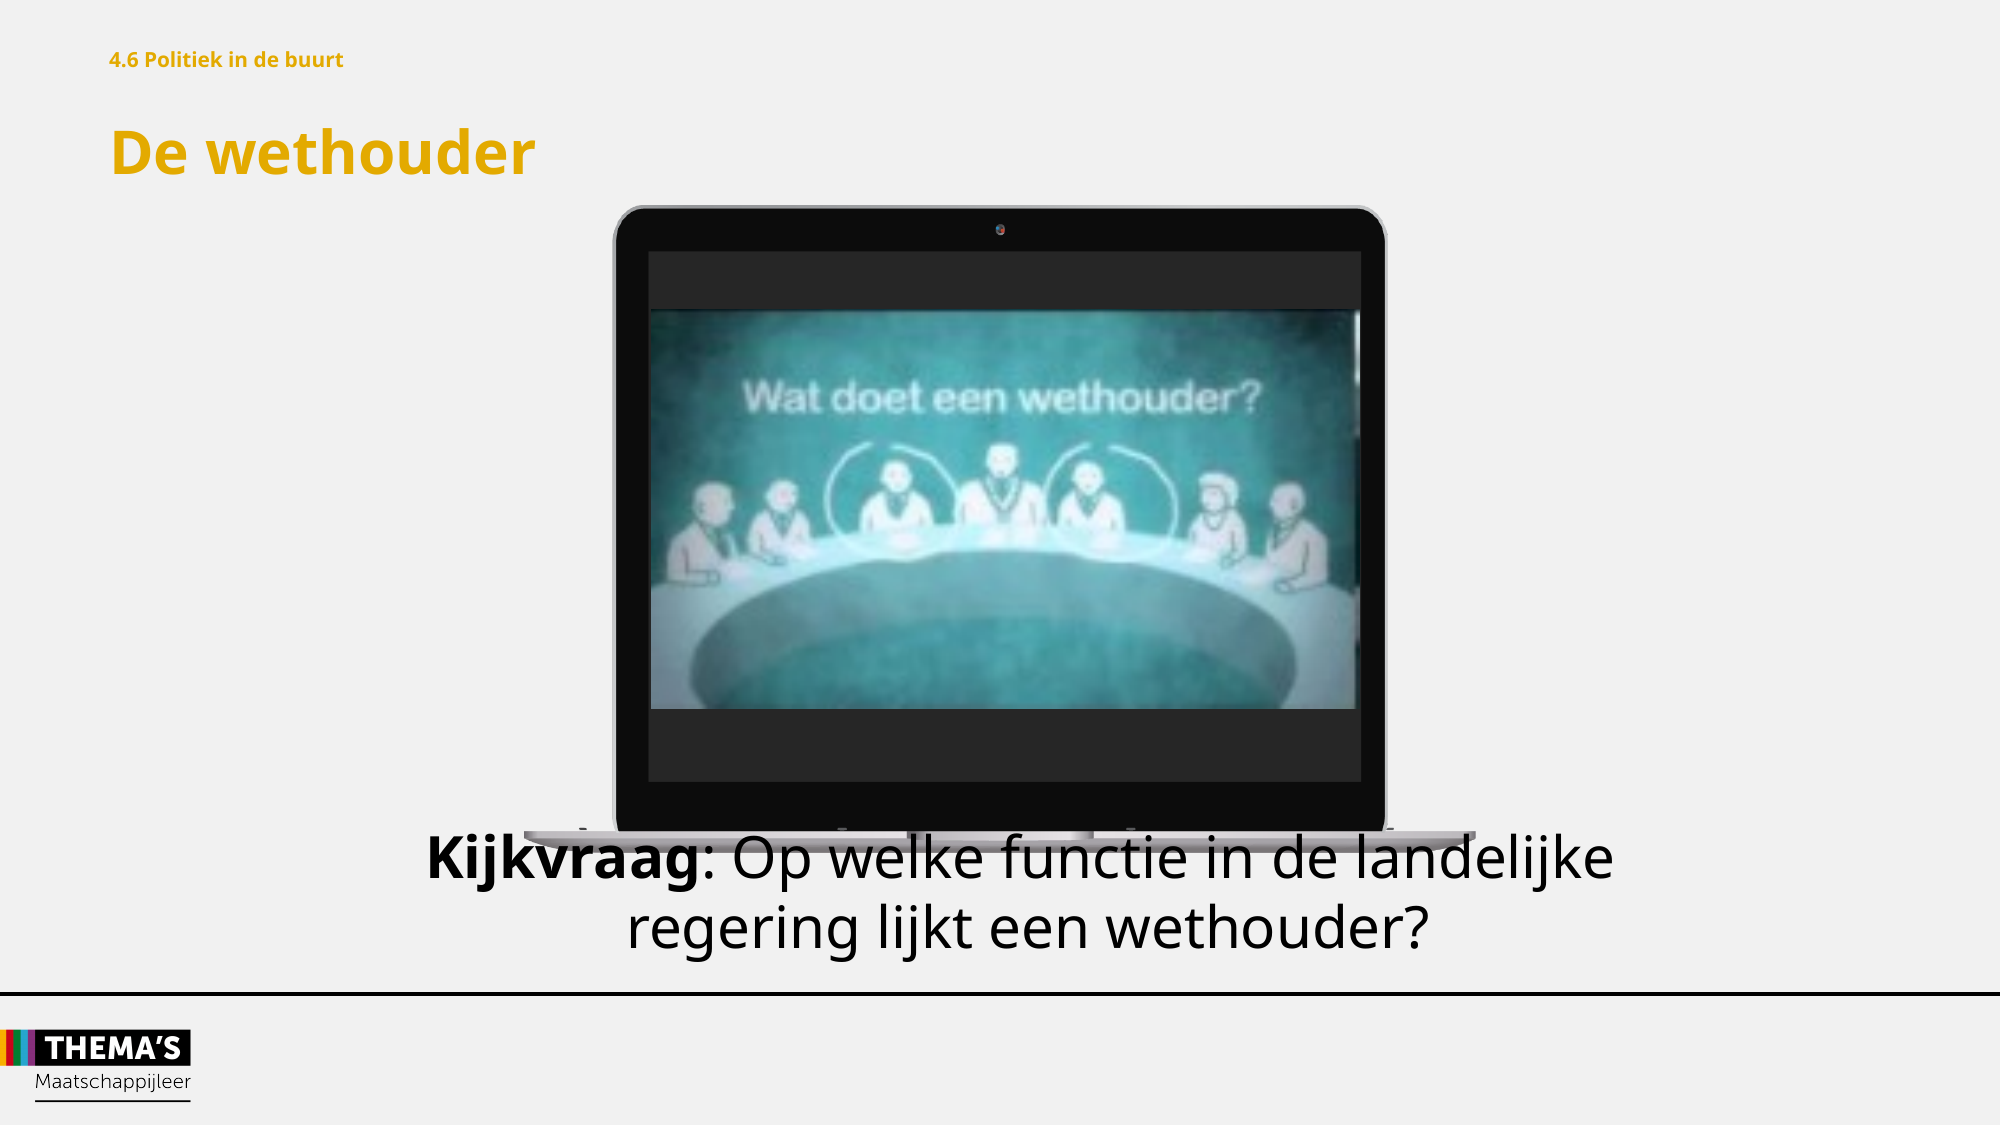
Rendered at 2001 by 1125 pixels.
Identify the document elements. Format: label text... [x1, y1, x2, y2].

picture [524, 205, 1476, 813]
text_box Kijkvraag: Op welke functie in de landelijke regering lijkt een wethouder? [410, 813, 1646, 968]
list De wethouder [94, 114, 1828, 205]
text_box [650, 308, 1361, 710]
picture [0, 993, 203, 1125]
list 4.6 Politiek in de buurt [94, 33, 941, 88]
